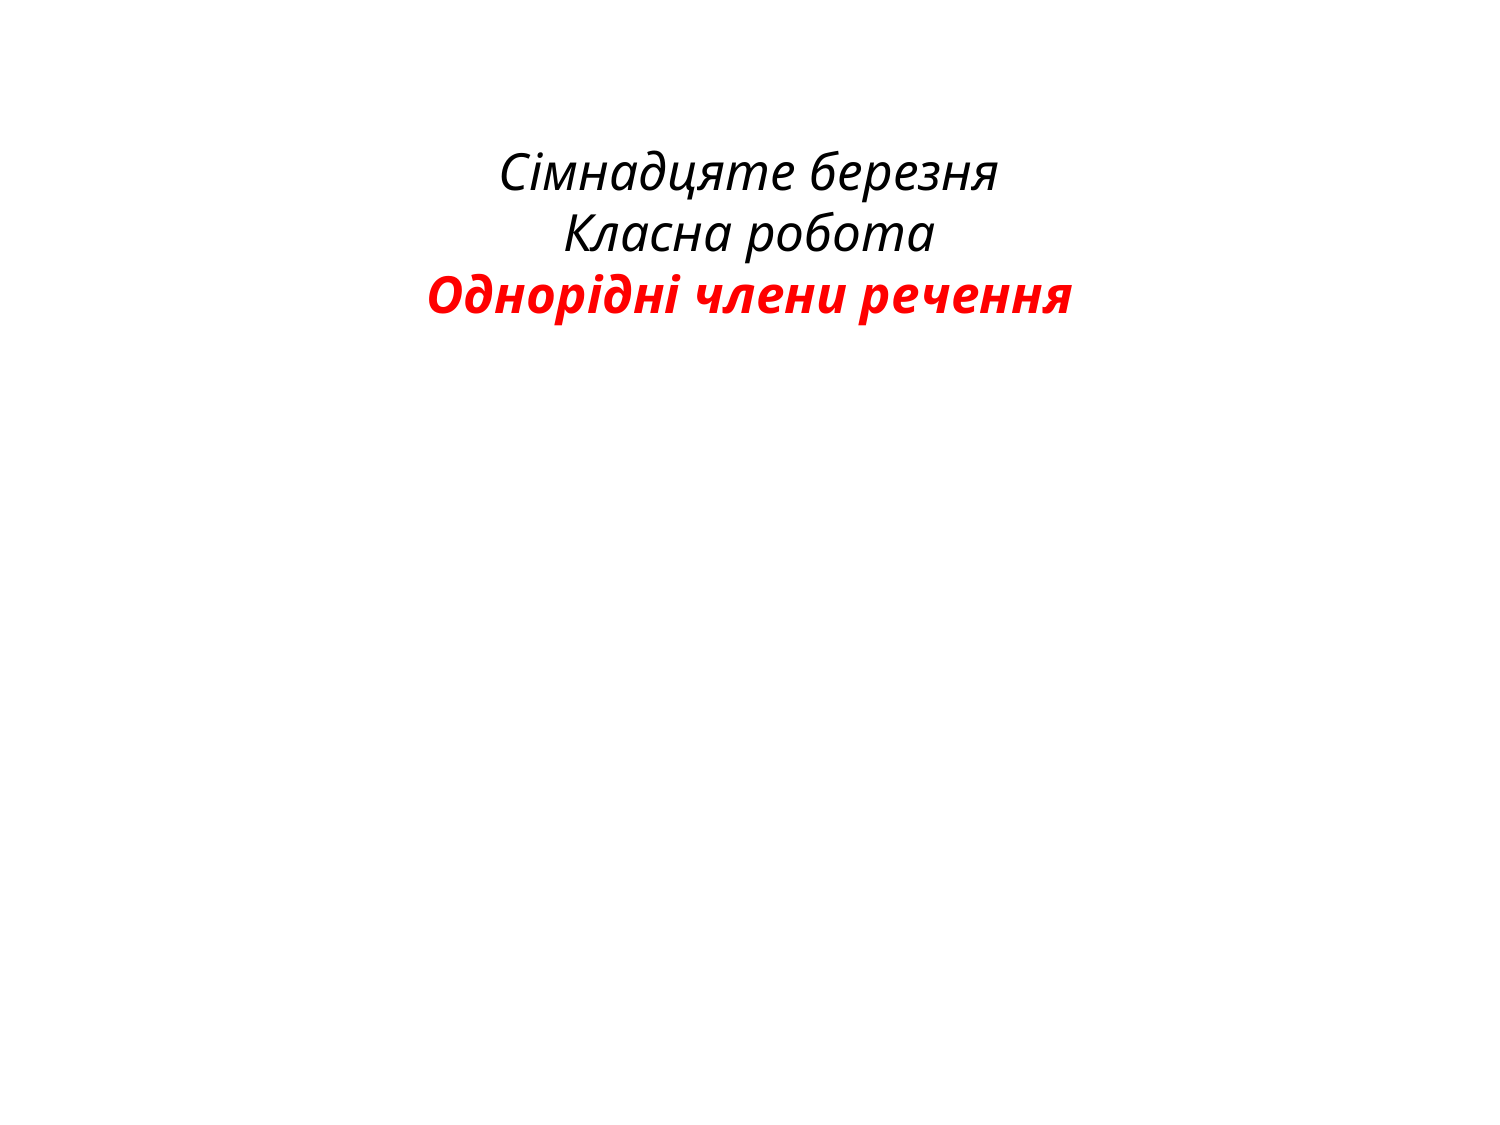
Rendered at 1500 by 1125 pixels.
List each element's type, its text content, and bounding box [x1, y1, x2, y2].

title Сімнадцяте березня Класна робота Однорідні члени речення [75, 128, 1425, 457]
